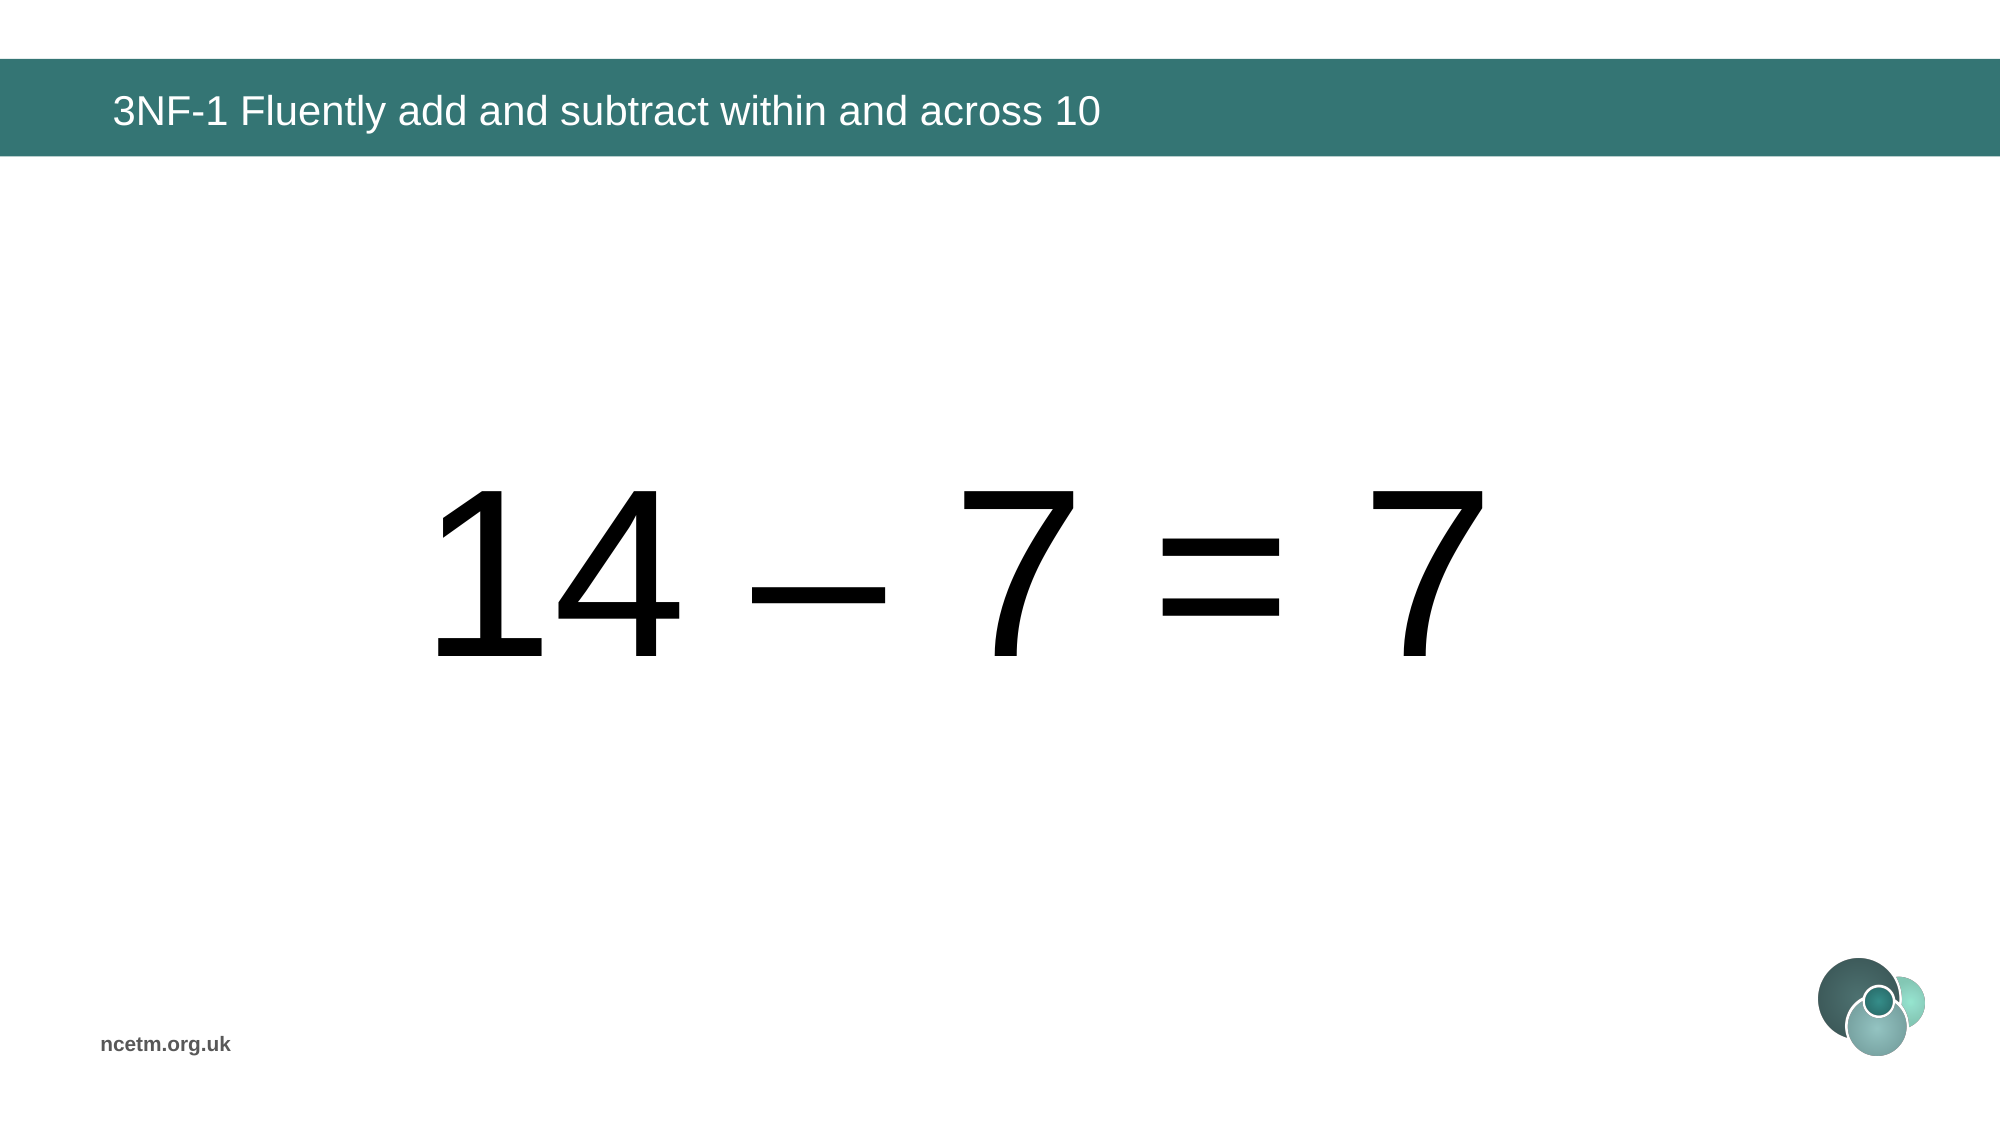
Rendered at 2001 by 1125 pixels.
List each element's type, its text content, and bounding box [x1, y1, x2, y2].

text_box 7 [1346, 409, 1510, 712]
title 3NF-1 Fluently add and subtract within and across 10 [97, 76, 1945, 147]
text_box 14 – 7 = [405, 409, 1346, 712]
picture [1818, 958, 1925, 1056]
